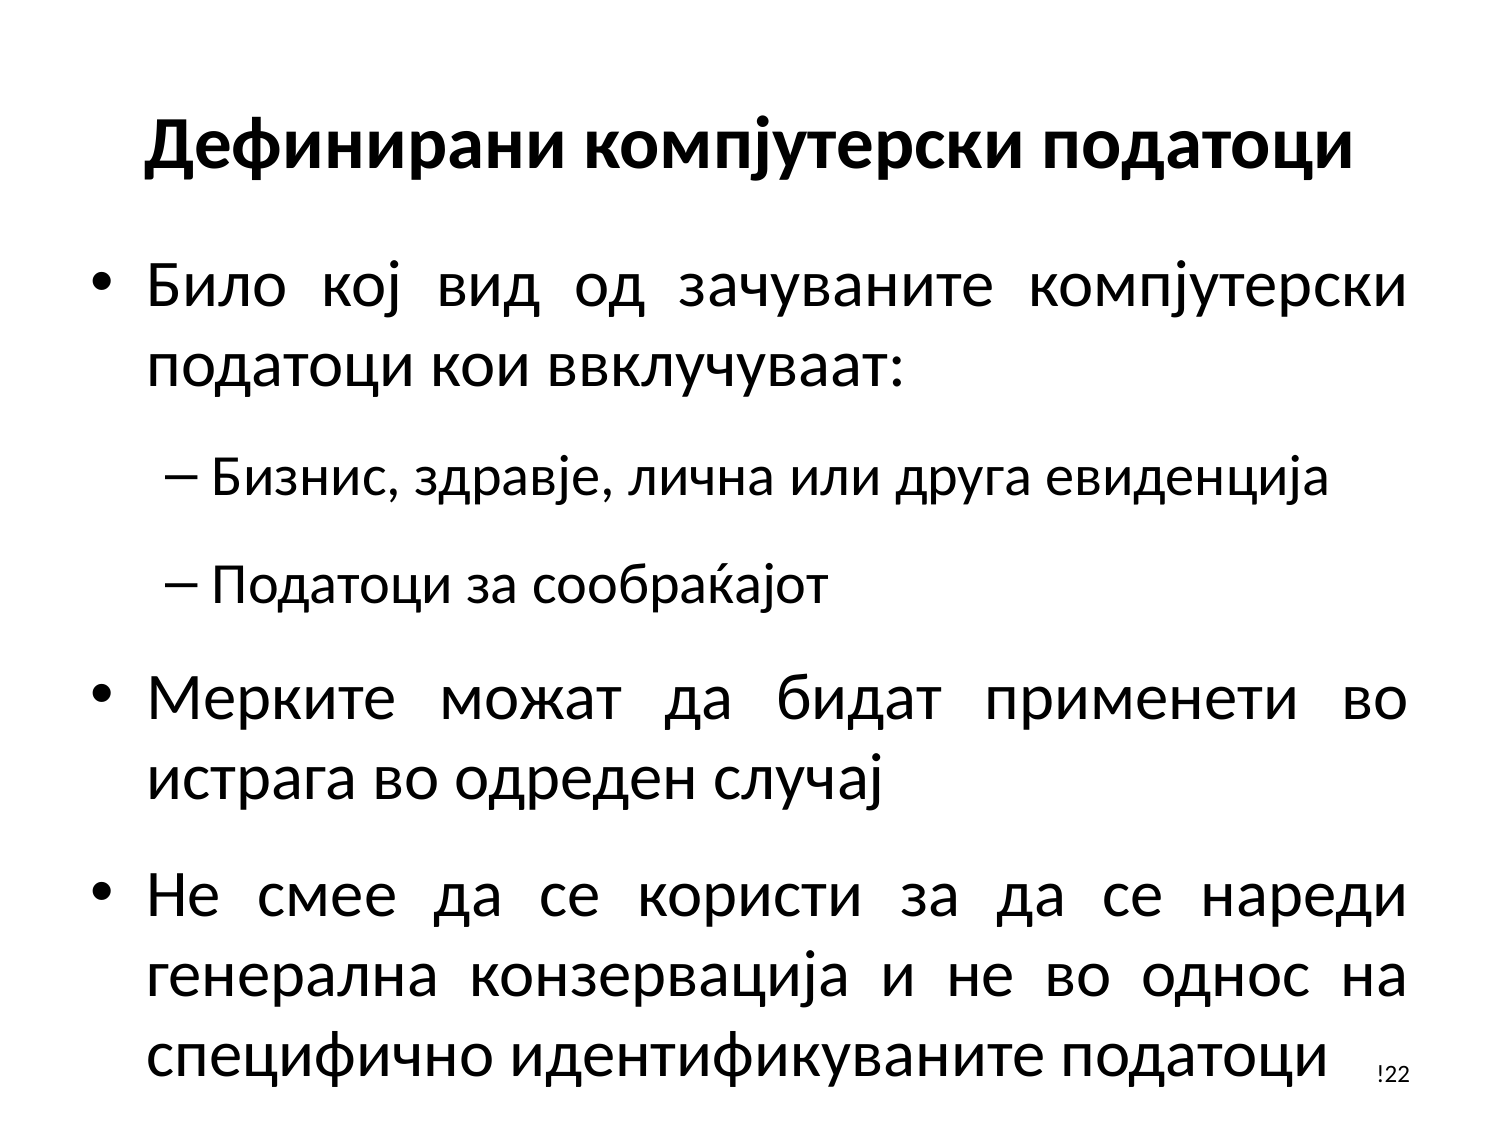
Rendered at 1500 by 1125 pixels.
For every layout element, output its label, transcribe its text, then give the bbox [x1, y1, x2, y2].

slide_number !22 [1074, 1042, 1425, 1103]
list Било кој вид од зачуваните компјутерски податоци кои ввклучуваат: Бизнис, здравје, лична или друга евиденција Податоци за сообраќајот Мерките можат да бидат применети во истрага во одреден случај Не смее да се користи за да се нареди генерална конзервација и не во однос на специфично идентификуваните податоци [74, 232, 1426, 976]
title Дефинирани компјутерски податоци [74, 44, 1426, 232]
